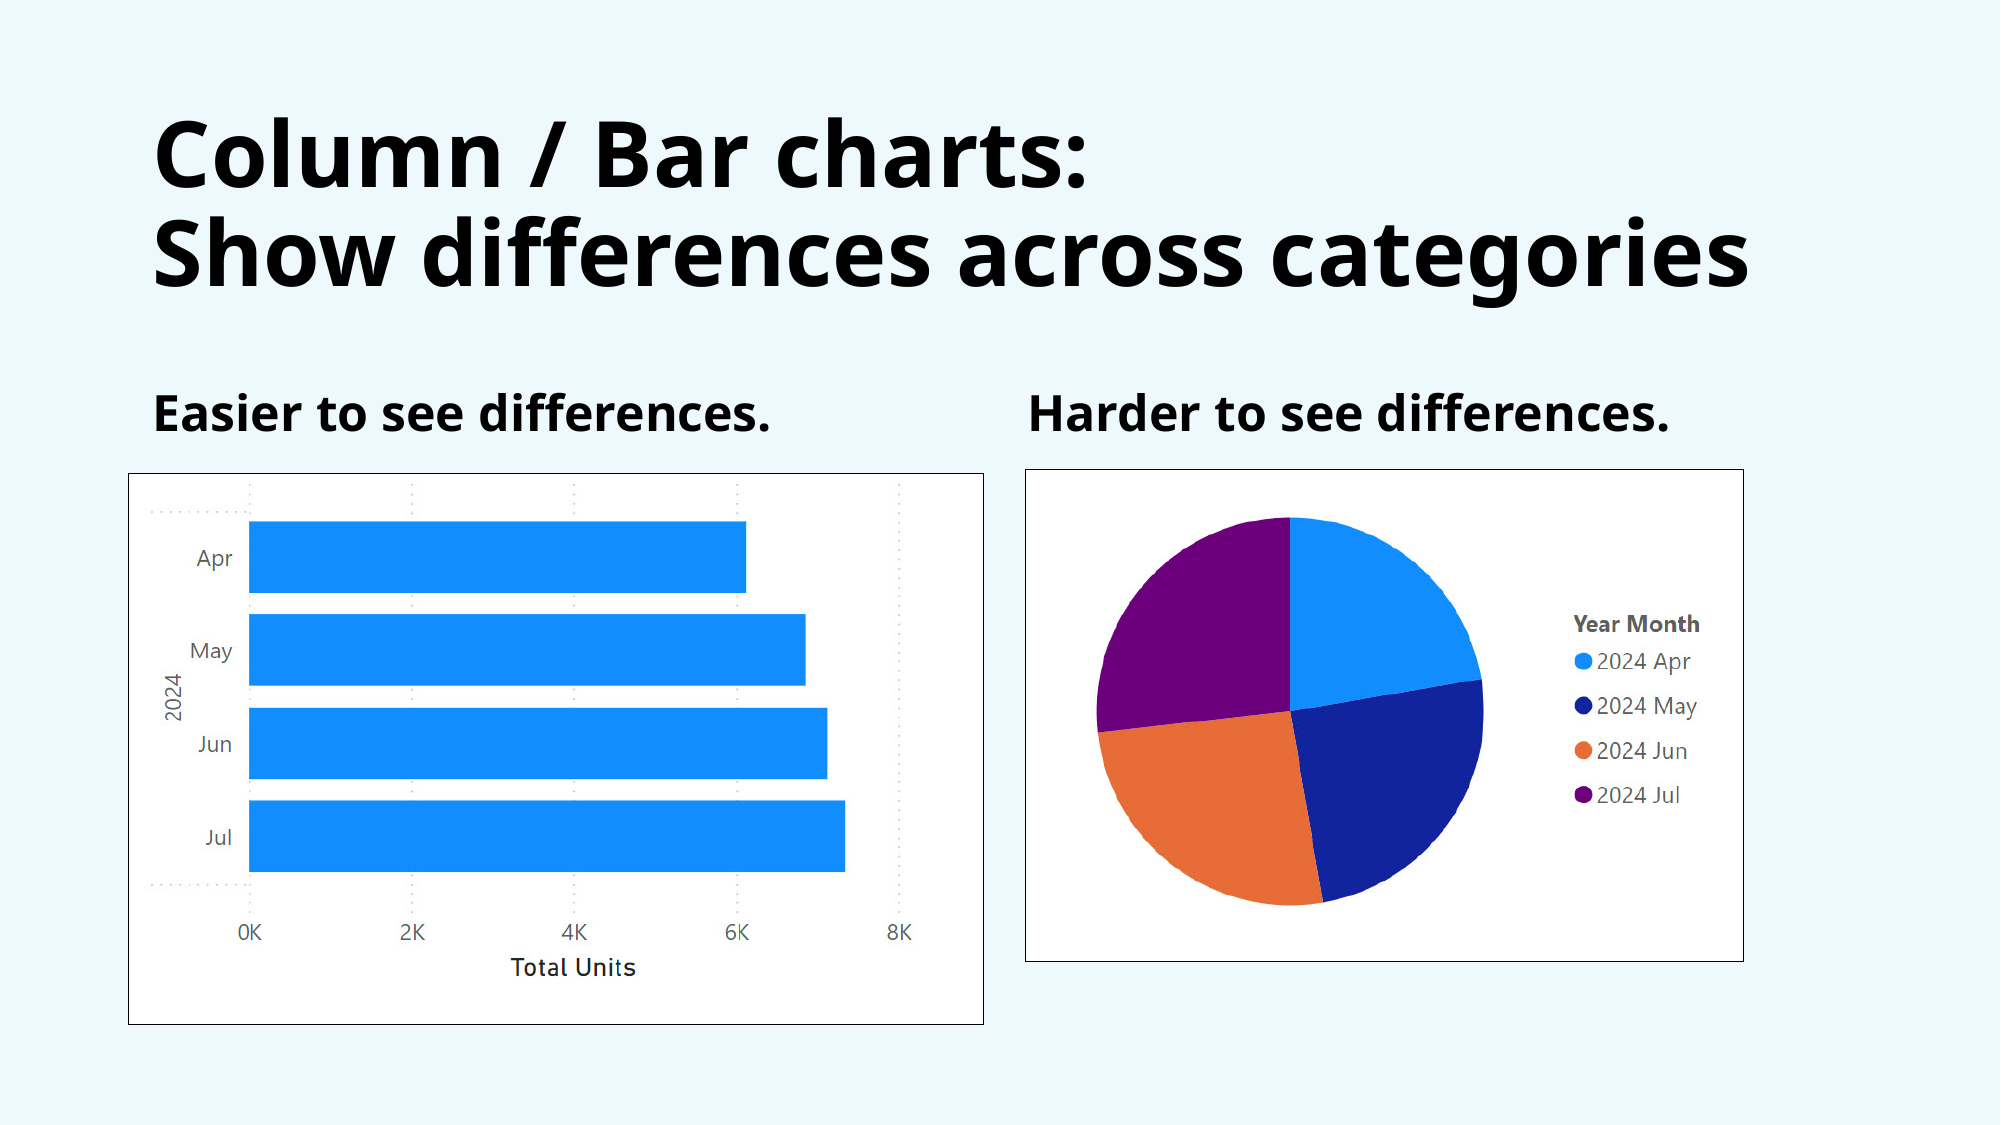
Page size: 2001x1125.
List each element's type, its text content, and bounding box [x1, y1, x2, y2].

list Easier to see differences. [137, 314, 984, 450]
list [128, 473, 985, 1025]
title Column / Bar charts: Show differences across categories [137, 98, 1863, 316]
list Harder to see differences. [1012, 314, 1863, 450]
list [1024, 468, 1745, 963]
